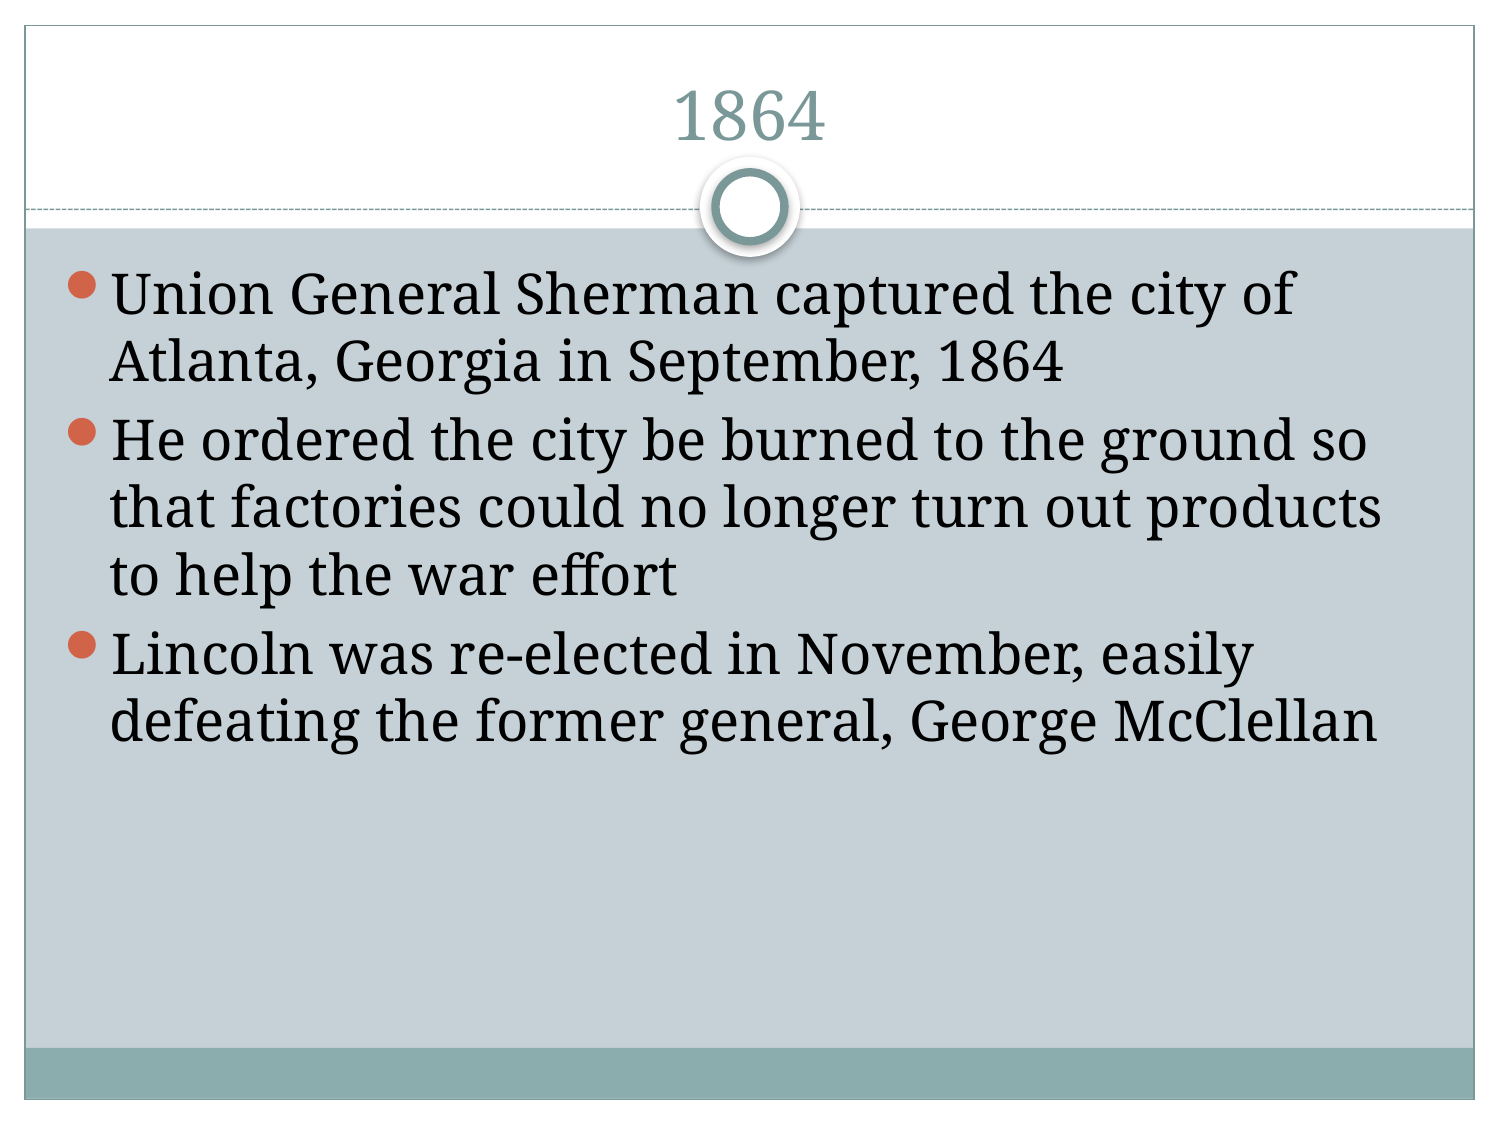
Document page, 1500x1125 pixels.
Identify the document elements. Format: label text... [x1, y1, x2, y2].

list Union General Sherman captured the city of Atlanta, Georgia in September, 1864 He ordered the city be burned to the ground so that factories could no longer turn out products to help the war effort Lincoln was re-elected in November, easily defeating the former general, George McClellan [49, 250, 1445, 1001]
title 1864 [49, 37, 1450, 162]
